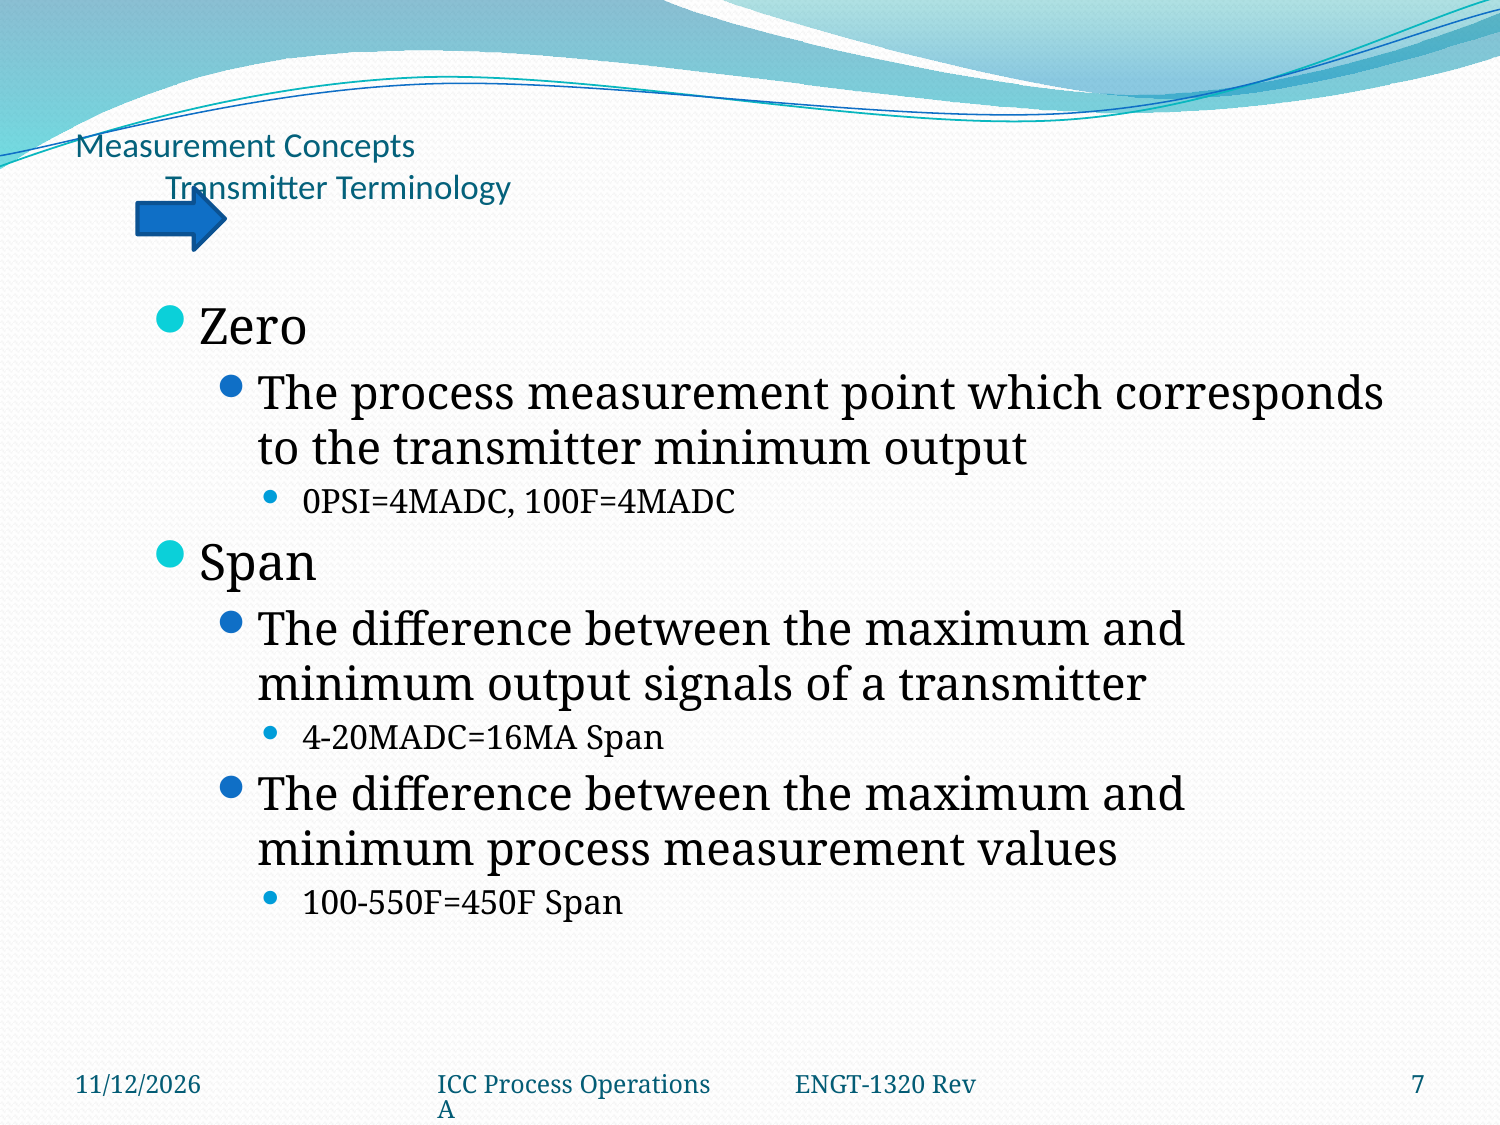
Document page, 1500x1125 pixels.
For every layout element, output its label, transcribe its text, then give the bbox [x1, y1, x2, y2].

slide_number 7 [1299, 1042, 1425, 1103]
list Zero The process measurement point which corresponds to the transmitter minimum output 0PSI=4MADC, 100F=4MADC Span The difference between the maximum and minimum output signals of a transmitter 4-20MADC=16MA Span The difference between the maximum and minimum process measurement values 100-550F=450F Span [137, 287, 1425, 1075]
footer ICC Process Operations ENGT-1320 Rev A [437, 1042, 988, 1103]
text_box [135, 185, 228, 252]
title Measurement Concepts Transmitter Terminology [75, 115, 1425, 250]
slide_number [75, 1042, 425, 1103]
